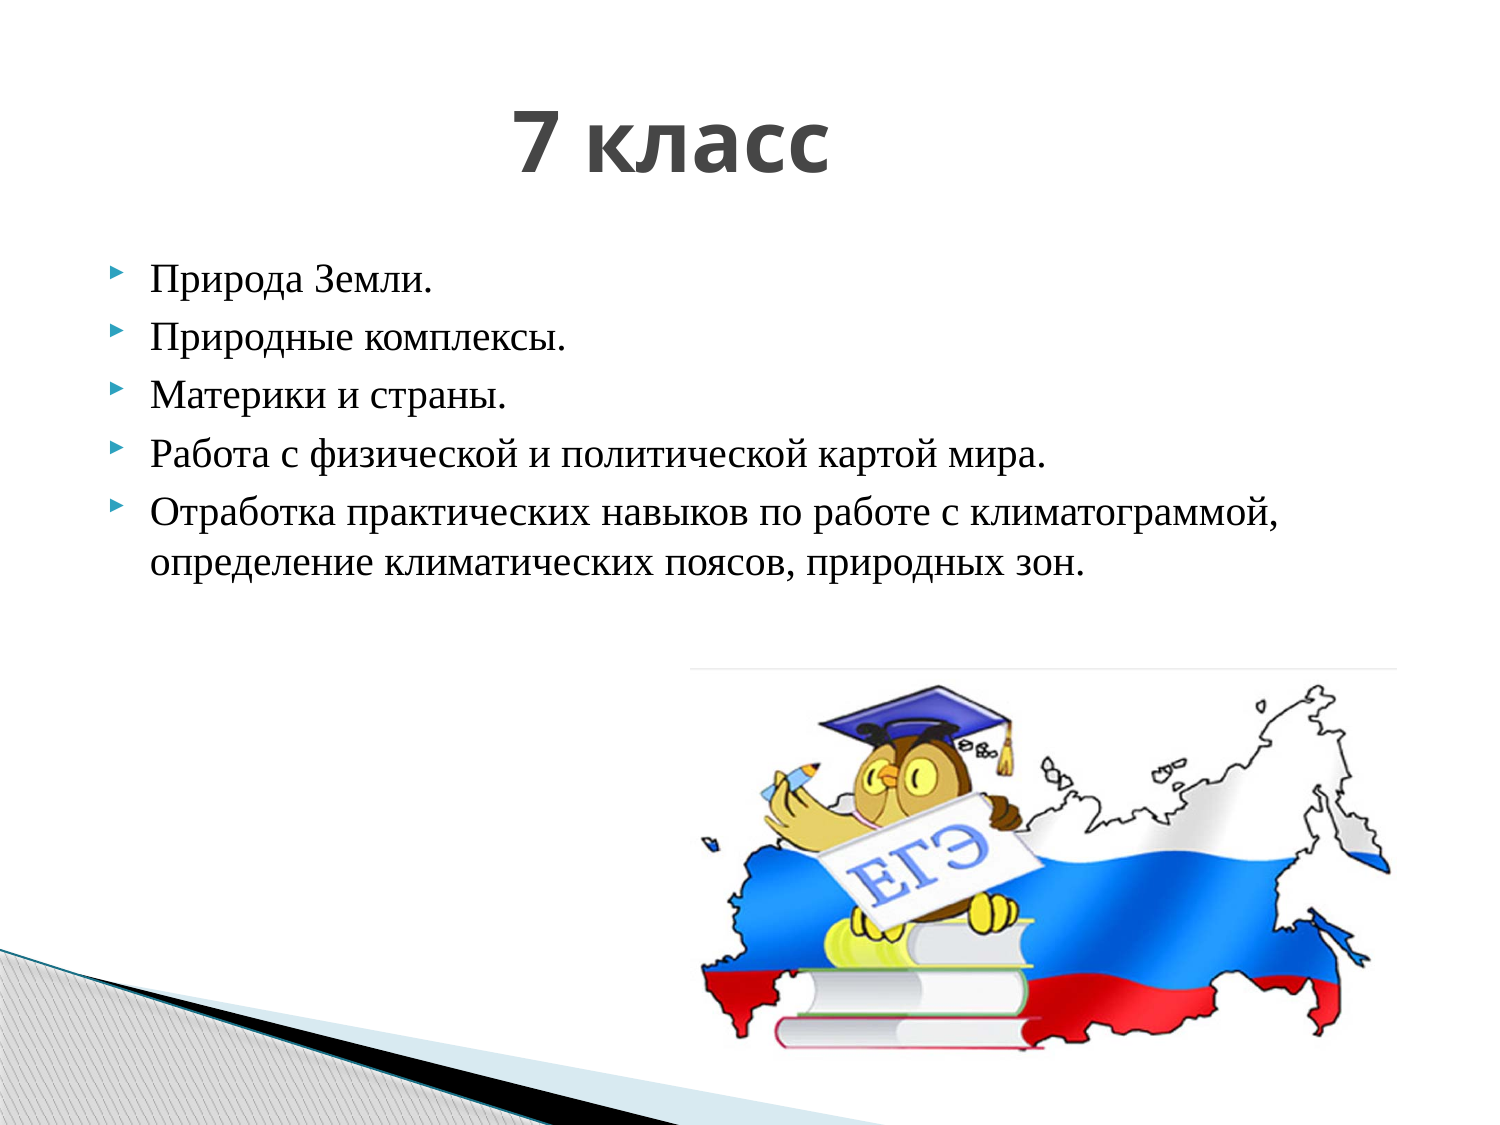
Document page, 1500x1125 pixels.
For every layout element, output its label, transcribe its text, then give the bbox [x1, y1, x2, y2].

title 7 класс [75, 45, 1425, 233]
list Природа Земли. Природные комплексы. Материки и страны. Работа с физической и политической картой мира. Отработка практических навыков по работе с климатограммой, определение климатических поясов, природных зон. [75, 243, 1425, 986]
picture [690, 668, 1397, 1087]
